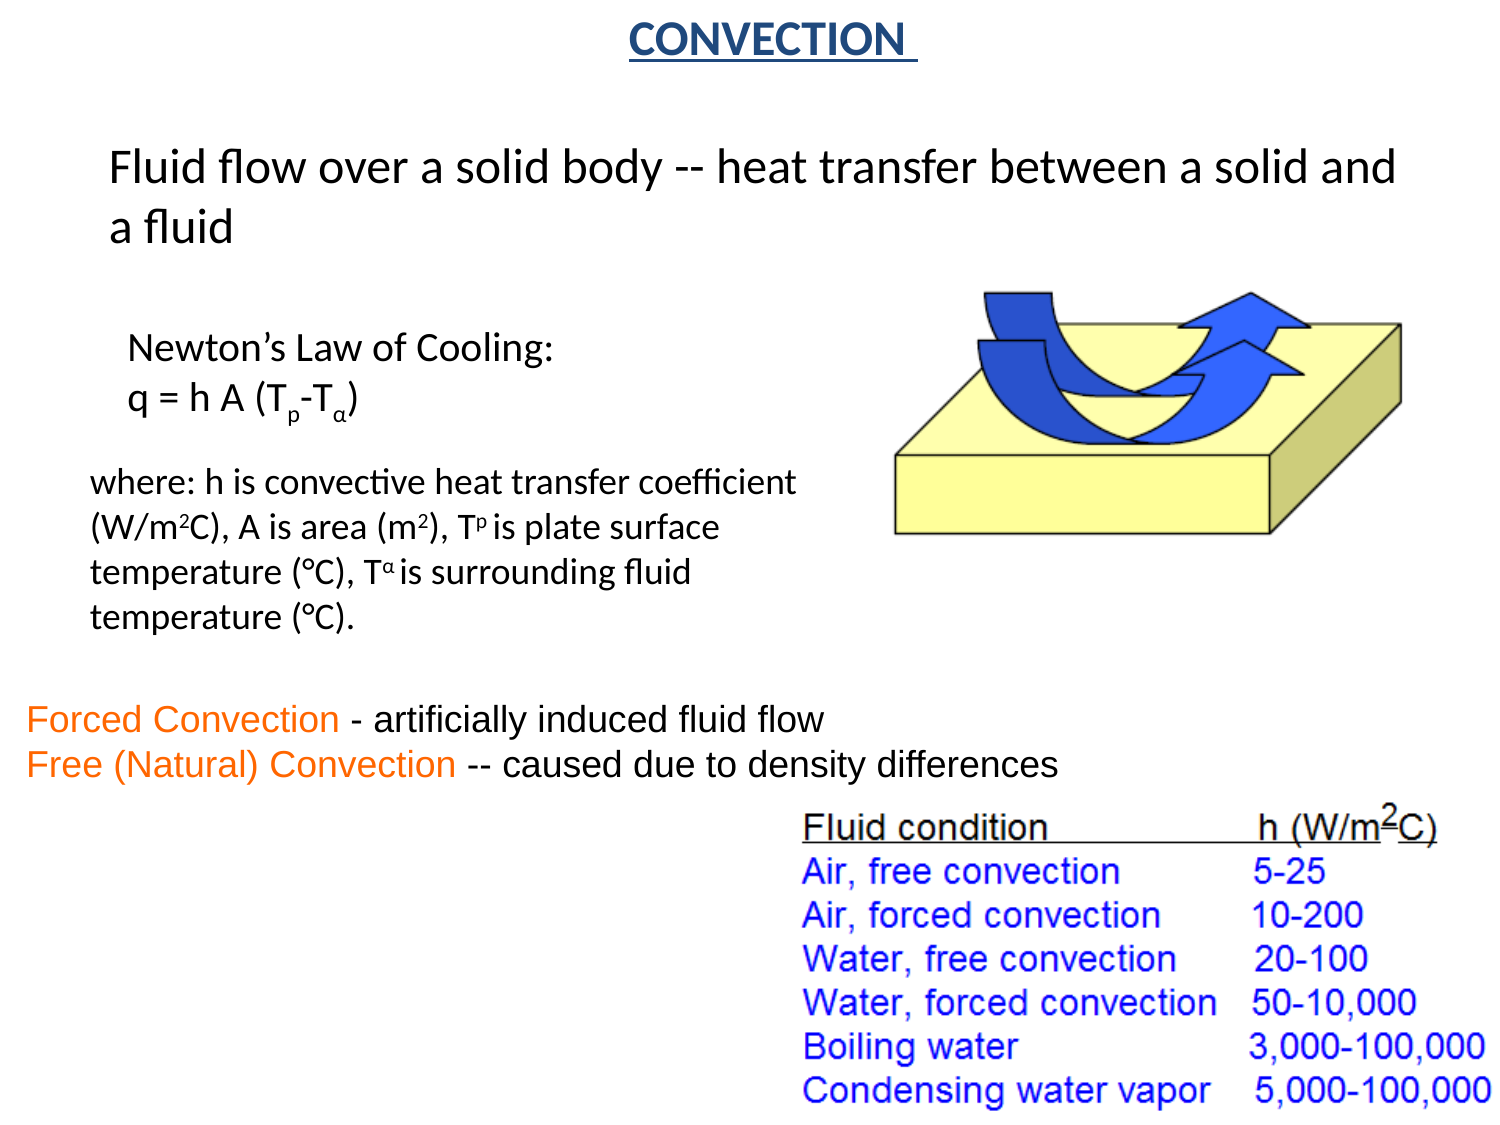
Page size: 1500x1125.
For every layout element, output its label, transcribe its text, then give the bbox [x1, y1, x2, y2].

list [862, 274, 1421, 541]
text_box Forced Convection - artificially induced fluid flow Free (Natural) Convection -- caused due to density differences [11, 687, 1075, 838]
title CONVECTION [98, 5, 1449, 125]
text_box Fluid flow over a solid body -- heat transfer between a solid and a fluid [93, 99, 1444, 288]
text_box Newton’s Law of Cooling: q = h A (Tp-Tα) [112, 312, 613, 435]
picture [793, 795, 1500, 1125]
text_box where: h is convective heat transfer coefficient (W/m2C), A is area (m2), Tp is plate surface temperature (°C), Tα is surrounding fluid temperature (°C). [74, 449, 825, 645]
